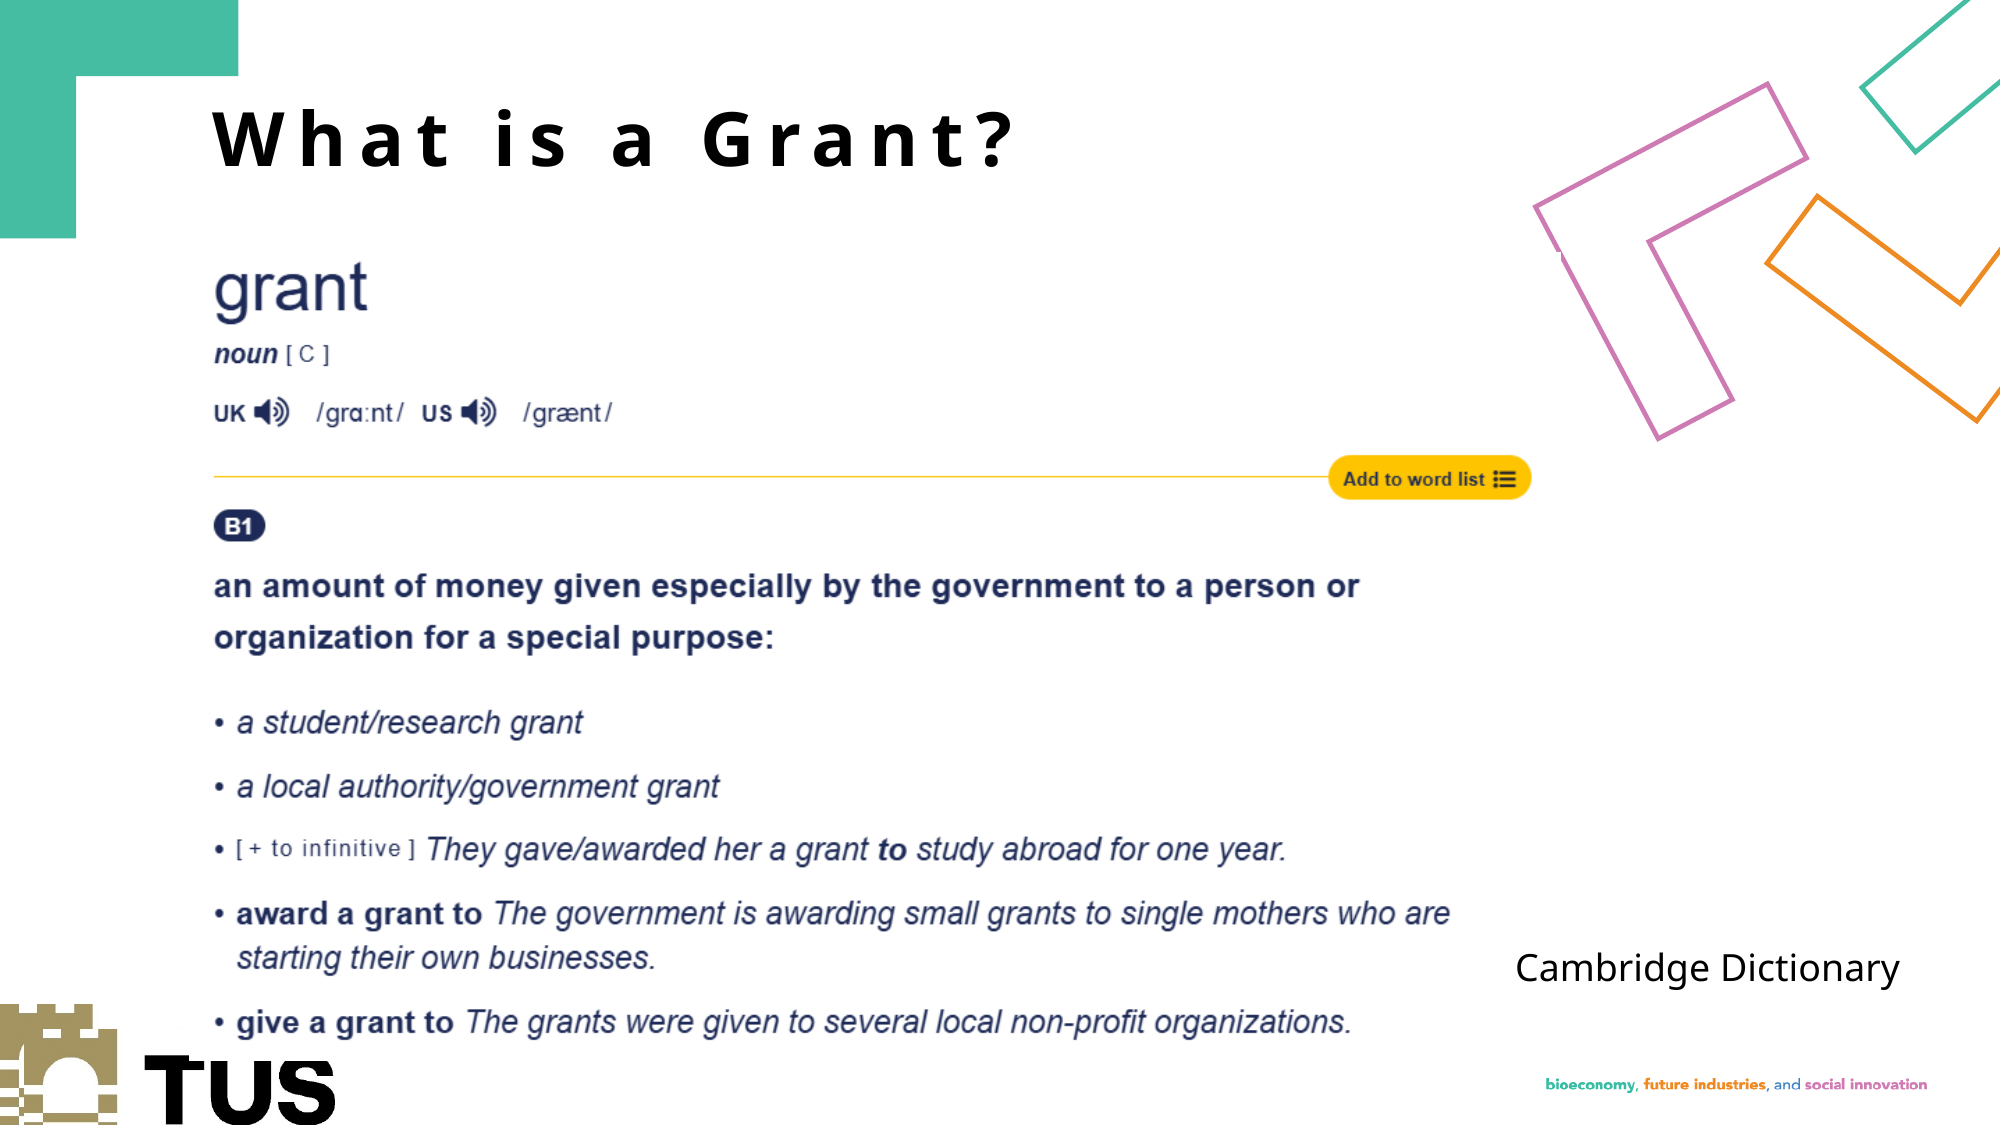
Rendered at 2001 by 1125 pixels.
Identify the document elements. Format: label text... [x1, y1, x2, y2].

text_box Cambridge Dictionary [1561, 936, 1916, 997]
picture [0, 252, 1561, 1125]
picture [1538, 1066, 1929, 1101]
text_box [1581, 0, 2000, 393]
list What is a Grant? [197, 83, 1581, 216]
